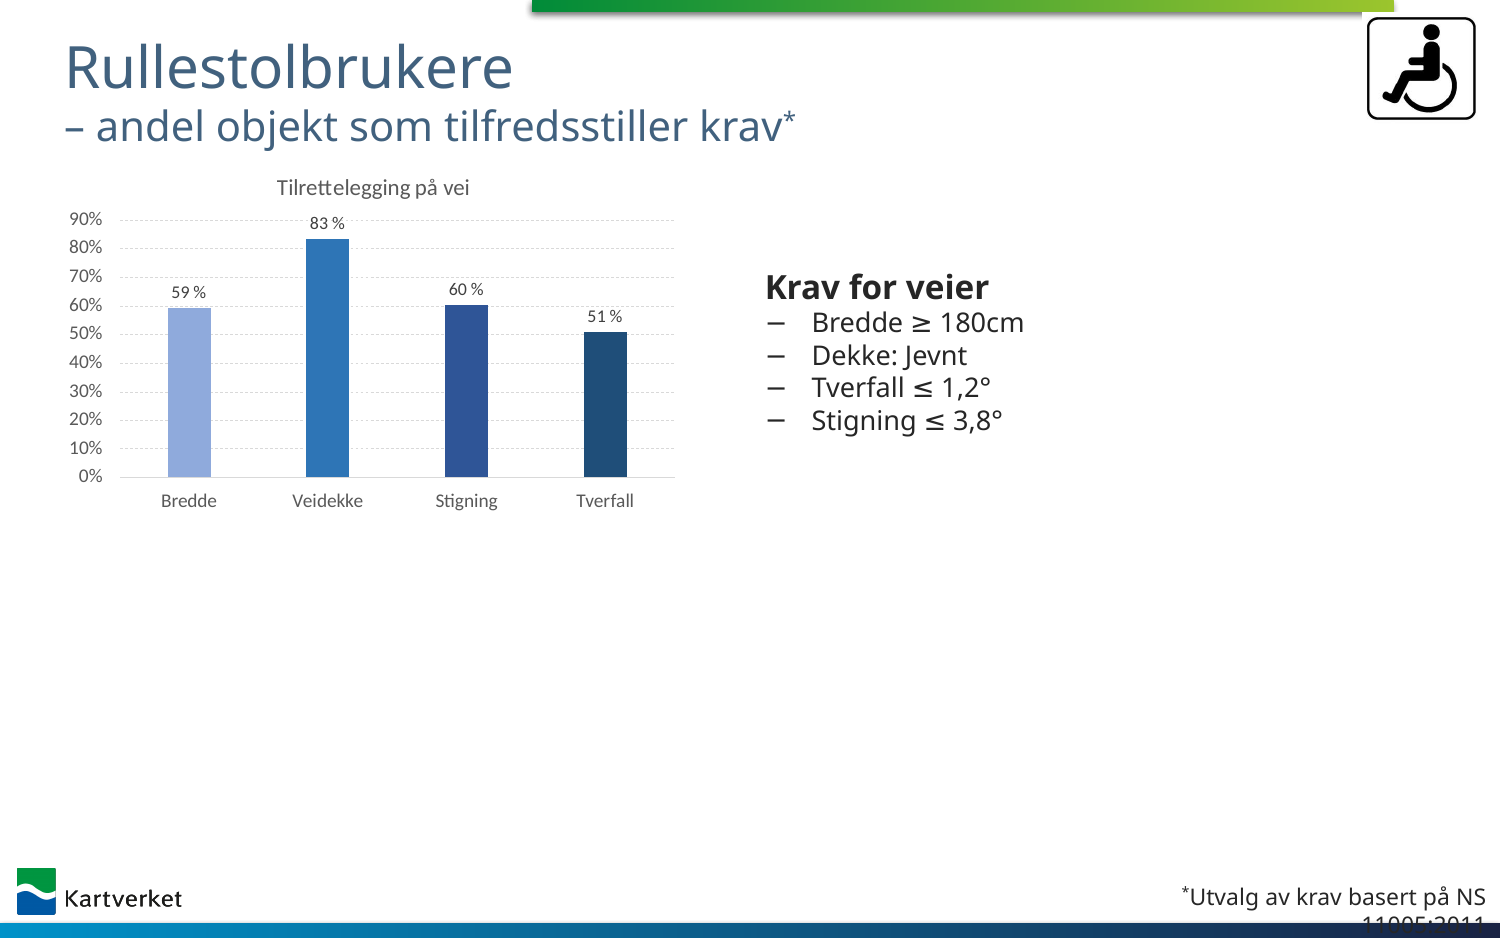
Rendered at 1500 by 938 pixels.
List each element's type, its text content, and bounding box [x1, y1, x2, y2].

text_box *Utvalg av krav basert på NS 11005:2011 [1068, 873, 1500, 938]
text_box Rullestolbrukere – andel objekt som tilfredsstiller krav* [49, 25, 1431, 158]
text_box Krav for veier Bredde ≥ 180cm Dekke: Jevnt Tverfall ≤ 1,2° Stigning ≤ 3,8° [750, 258, 1234, 444]
picture [62, 166, 685, 519]
picture [1362, 12, 1481, 126]
